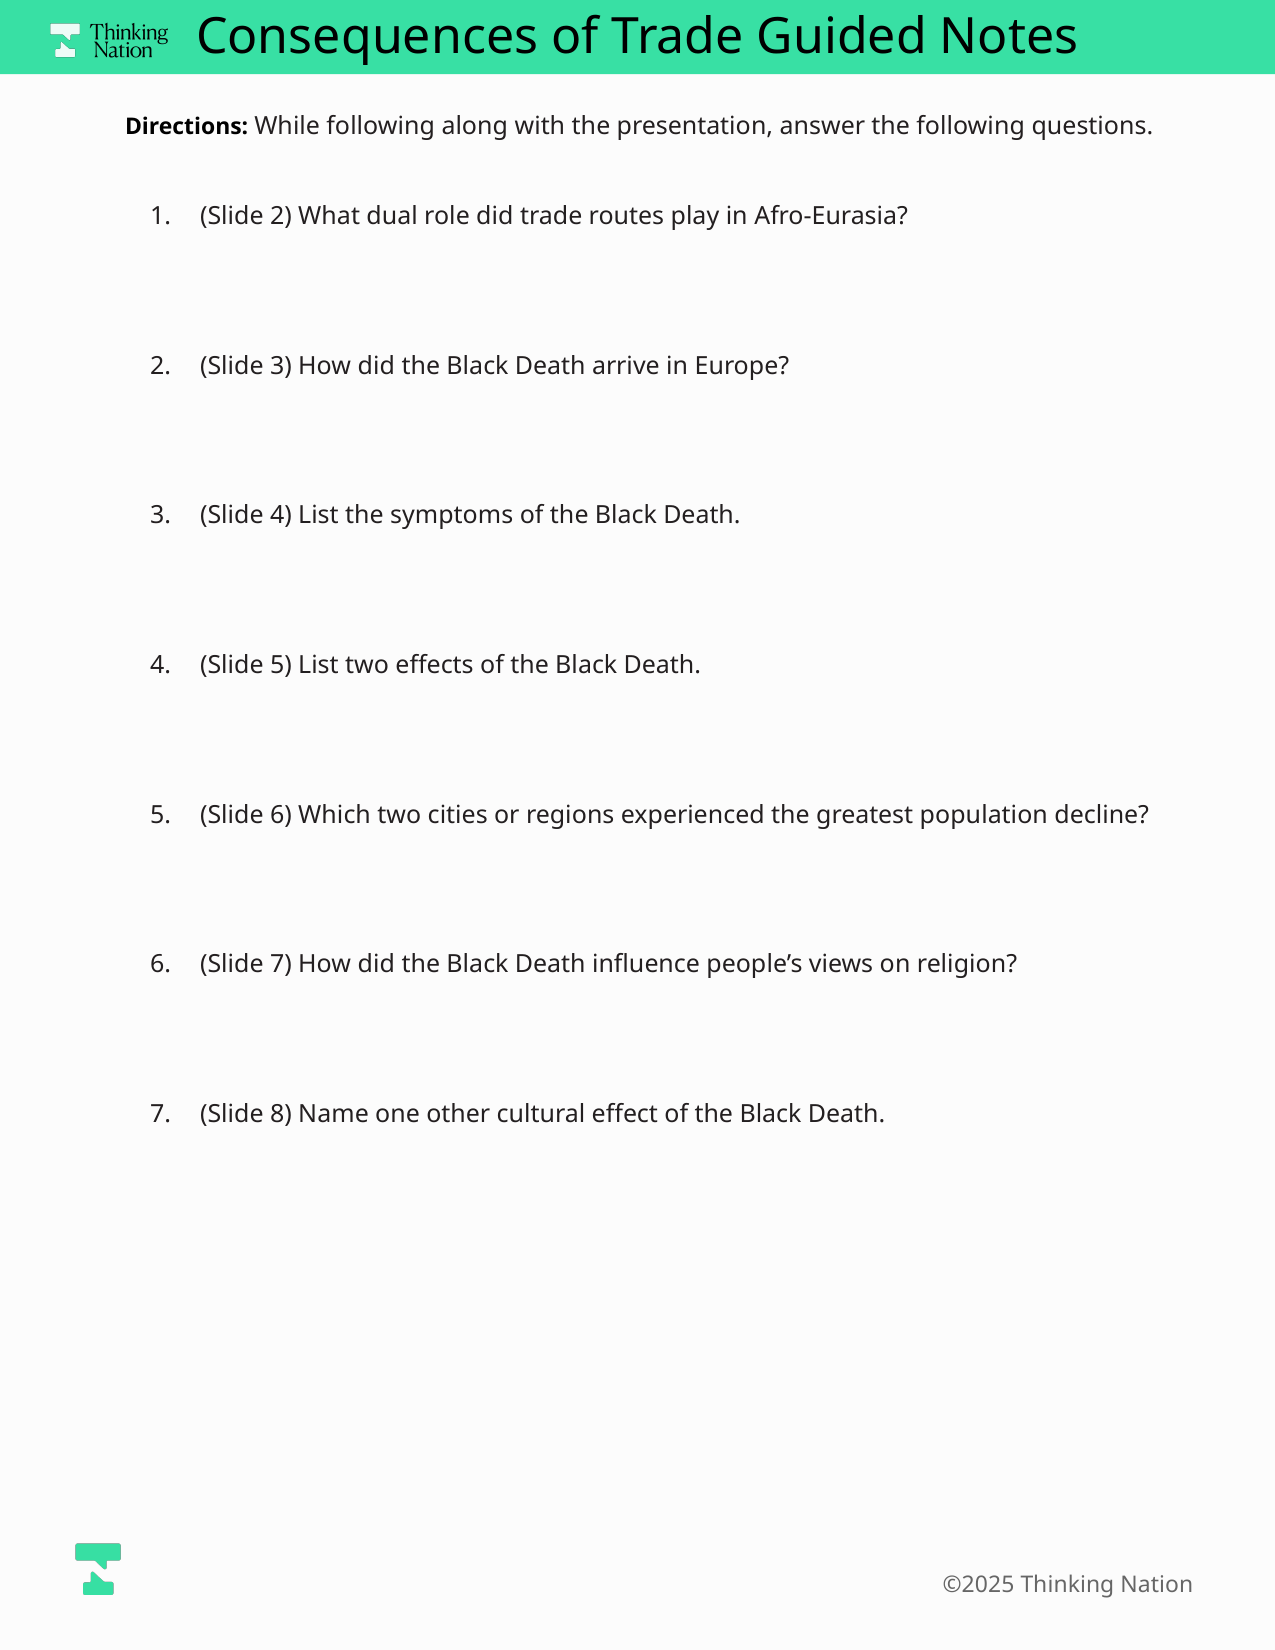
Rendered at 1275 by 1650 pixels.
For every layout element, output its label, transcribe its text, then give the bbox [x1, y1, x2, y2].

text_box ©2025 Thinking Nation [907, 1553, 1210, 1605]
text_box Consequences of Trade Guided Notes [0, 0, 1275, 75]
picture [36, 12, 172, 69]
text_box Directions: While following along with the presentation, answer the following questions. (Slide 2) What dual role did trade routes play in Afro-Eurasia? (Slide 3) How did the Black Death arrive in Europe? (Slide 4) List the symptoms of the Black Death. (Slide 5) List two effects of the Black Death. (Slide 6) Which two cities or regions experienced the greatest population decline? (Slide 7) How did the Black Death influence people’s views on religion? (Slide 8) Name one other cultural effect of the Black Death. [109, 94, 1204, 1495]
picture [62, 1533, 134, 1605]
